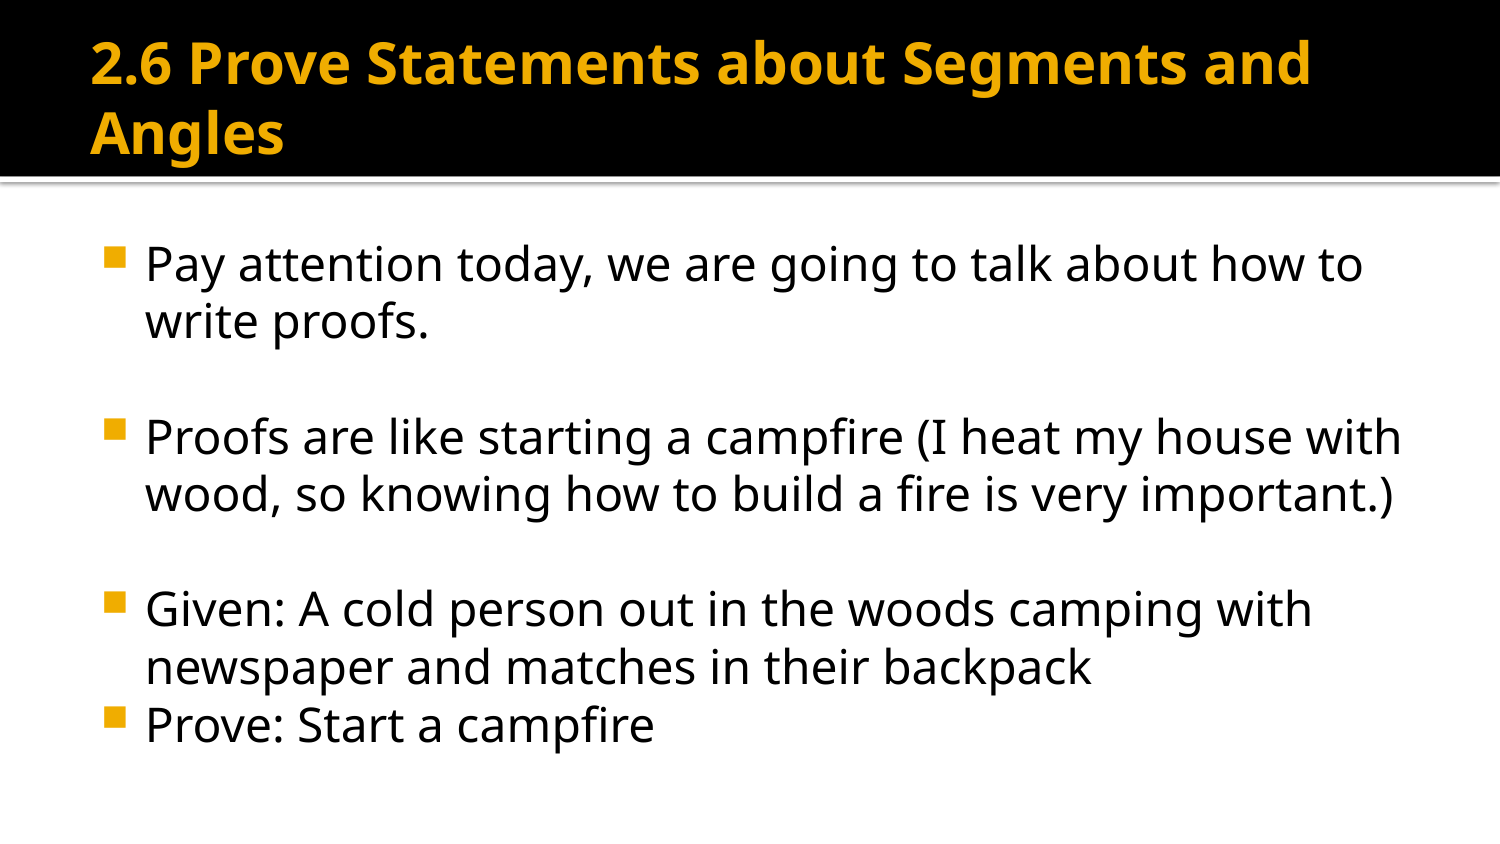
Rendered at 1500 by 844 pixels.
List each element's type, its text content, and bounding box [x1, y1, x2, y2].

title 2.6 Prove Statements about Segments and Angles [75, 19, 1425, 174]
list Pay attention today, we are going to talk about how to write proofs. Proofs are like starting a campfire (I heat my house with wood, so knowing how to build a fire is very important.) Given: A cold person out in the woods camping with newspaper and matches in their backpack Prove: Start a campfire [75, 218, 1425, 788]
